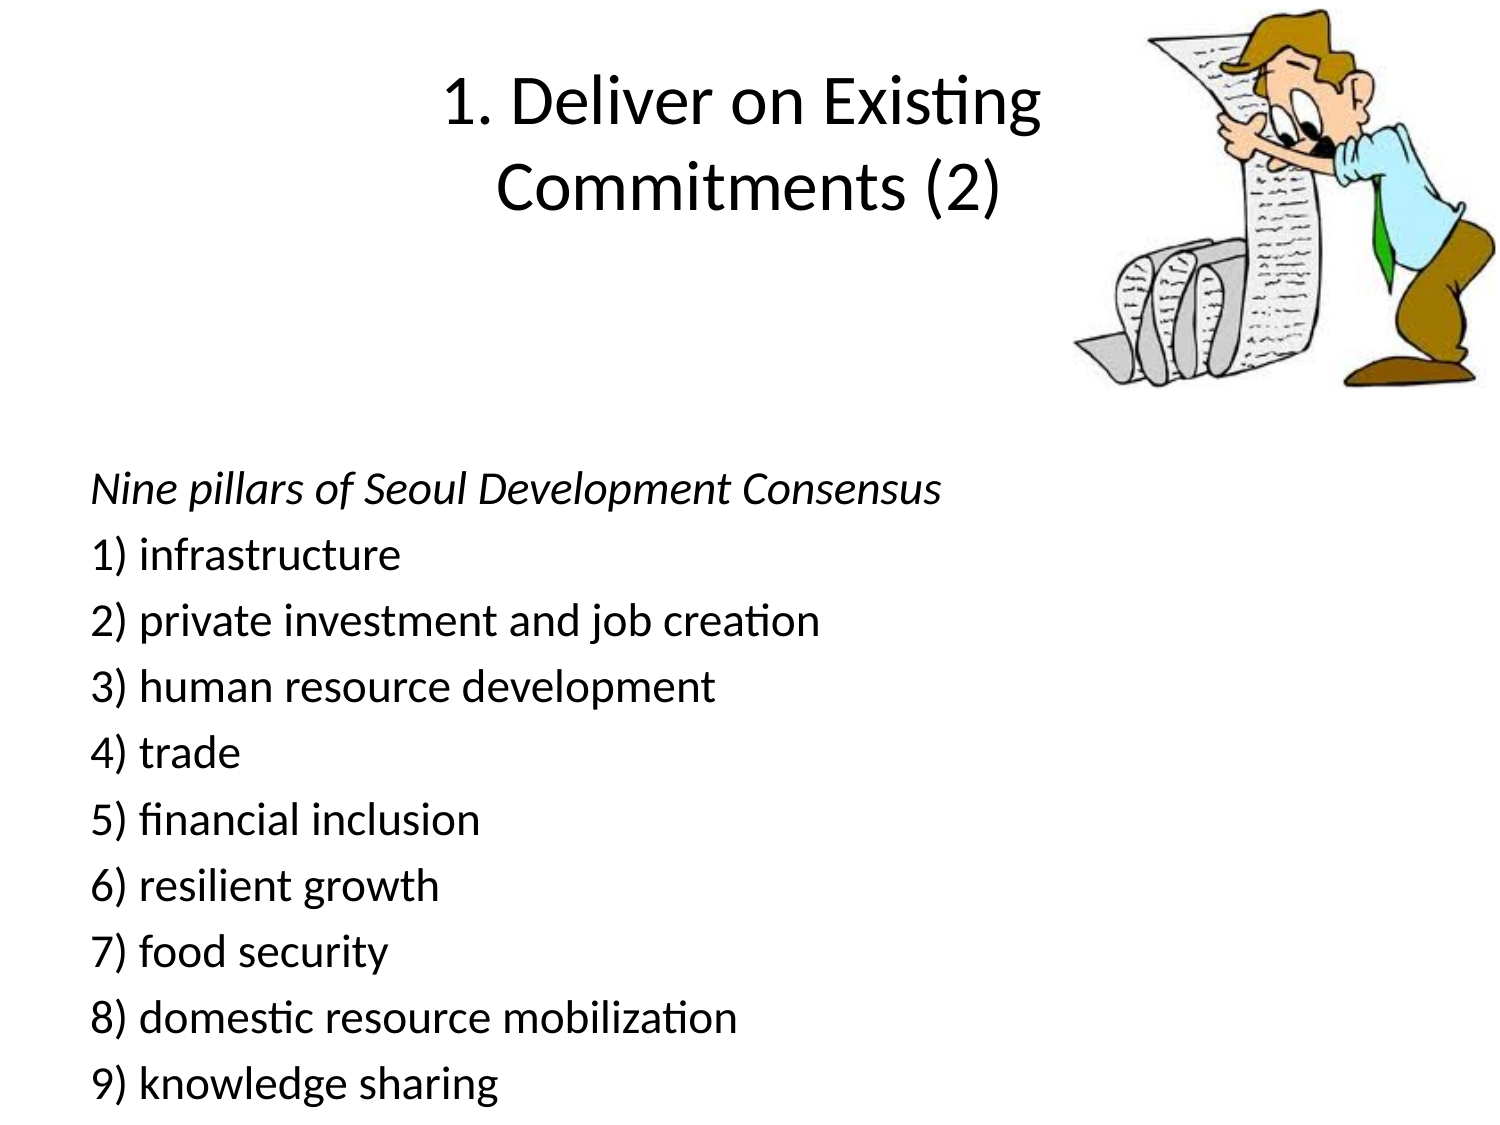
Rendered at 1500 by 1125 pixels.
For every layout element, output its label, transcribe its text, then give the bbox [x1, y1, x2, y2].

picture [1065, 5, 1500, 397]
list Nine pillars of Seoul Development Consensus 1) infrastructure 2) private investment and job creation 3) human resource development 4) trade 5) financial inclusion 6) resilient growth 7) food security 8) domestic resource mobilization 9) knowledge sharing [75, 331, 1425, 1125]
title 1. Deliver on Existing Commitments (2) [75, 45, 1060, 233]
